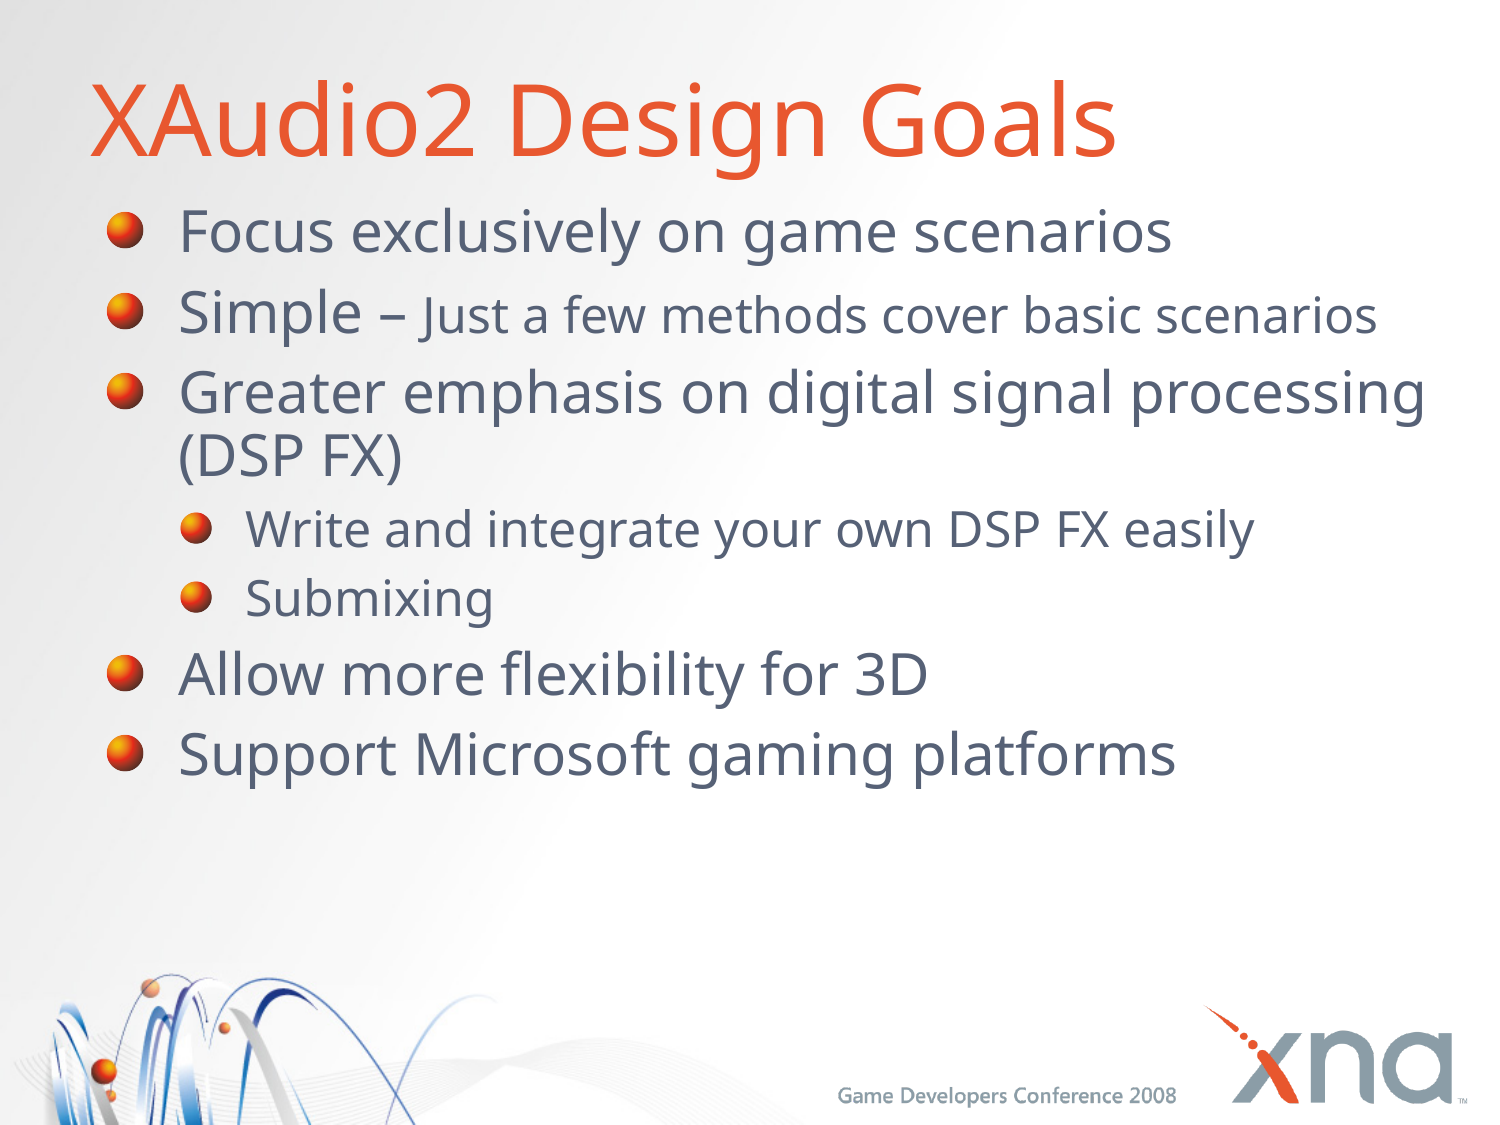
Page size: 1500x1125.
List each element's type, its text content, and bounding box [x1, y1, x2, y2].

picture [0, 0, 1500, 1125]
list Focus exclusively on game scenarios Simple – Just a few methods cover basic scenarios Greater emphasis on digital signal processing (DSP FX) Write and integrate your own DSP FX easily Submixing Allow more flexibility for 3D Support Microsoft gaming platforms [89, 194, 1475, 823]
title XAudio2 Design Goals [74, 62, 1426, 186]
